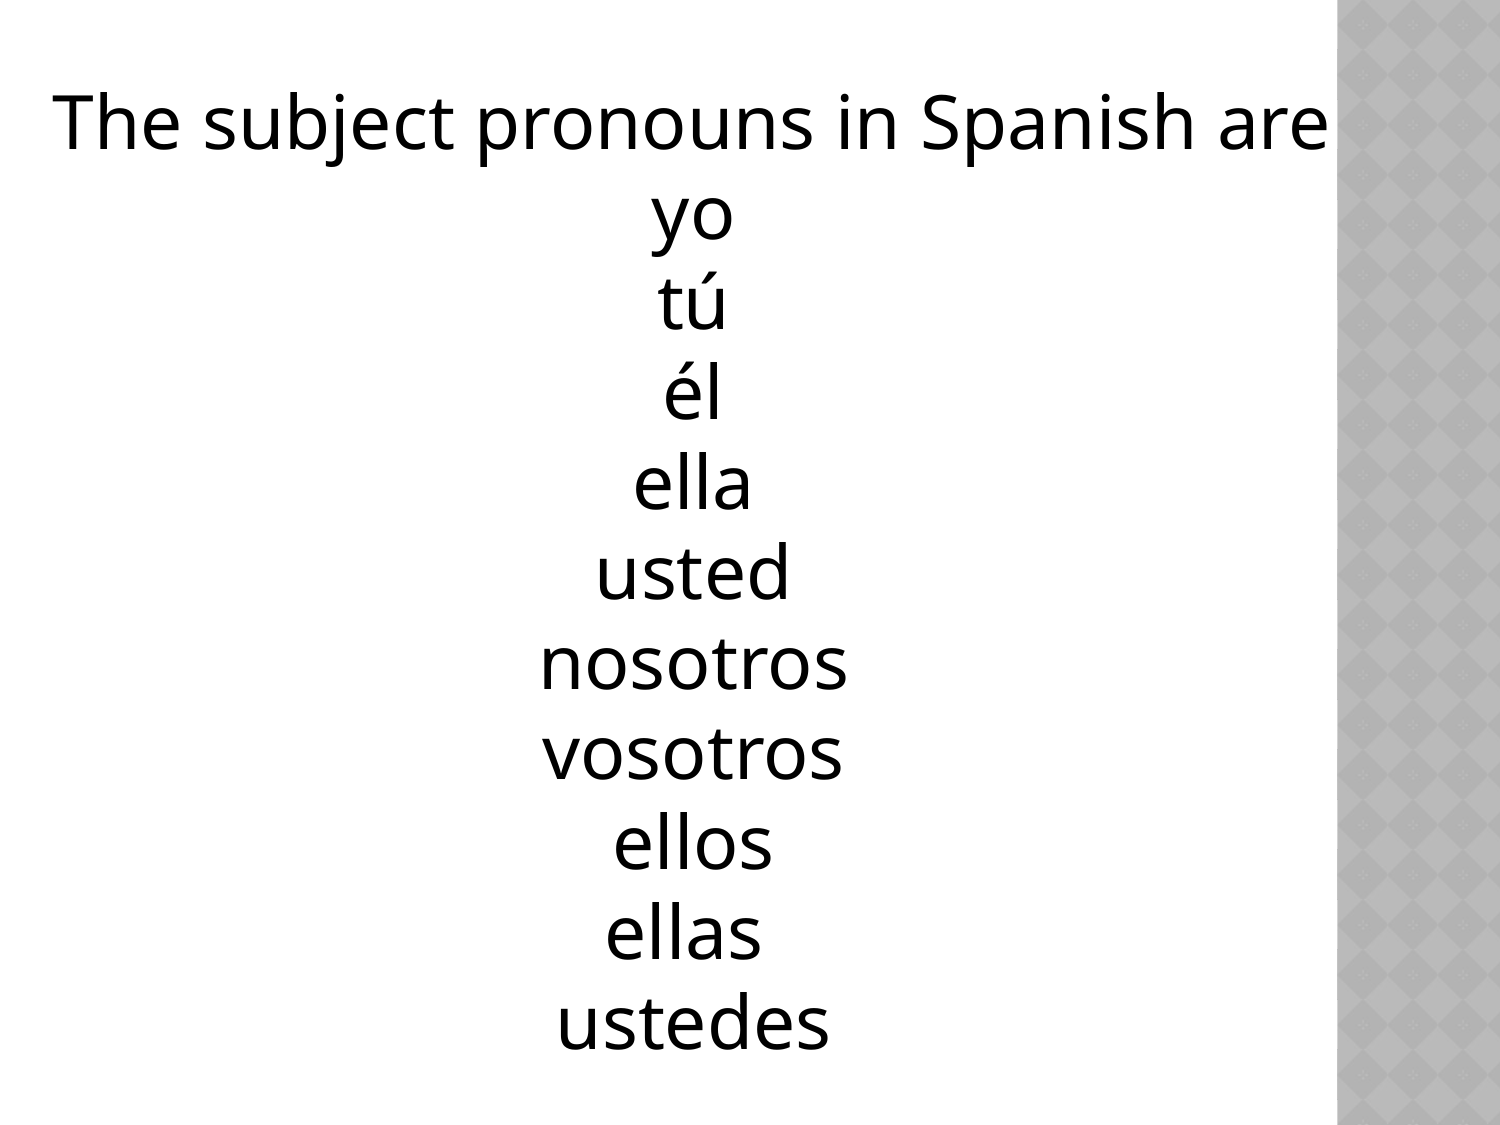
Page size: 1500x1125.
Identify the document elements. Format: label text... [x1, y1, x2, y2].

text_box The subject pronouns in Spanish are yo tú él ella usted nosotros vosotros ellos ellas ustedes [37, 67, 1350, 1073]
